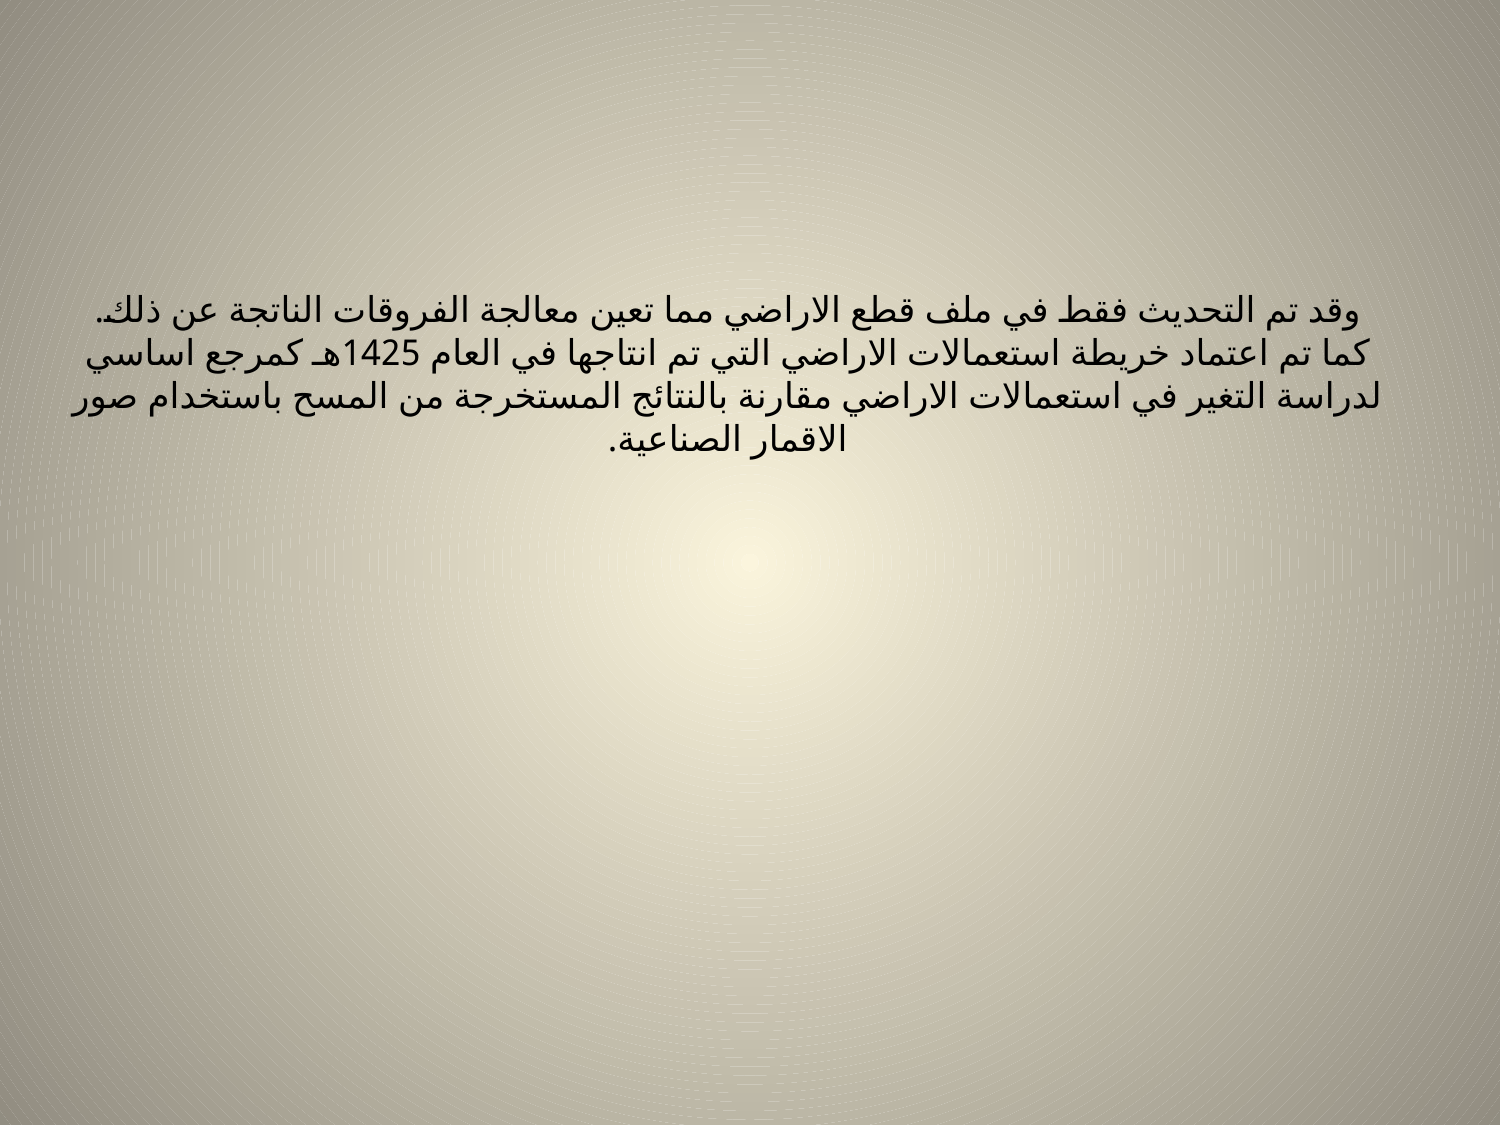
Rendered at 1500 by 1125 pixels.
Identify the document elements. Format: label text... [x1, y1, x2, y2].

title وقد تم التحديث فقط في ملف قطع الاراضي مما تعين معالجة الفروقات الناتجة عن ذلك. كما تم اعتماد خريطة استعمالات الاراضي التي تم انتاجها في العام 1425هـ كمرجع اساسي لدراسة التغير في استعمالات الاراضي مقارنة بالنتائج المستخرجة من المسح باستخدام صور الاقمار الصناعية. [53, 278, 1404, 467]
